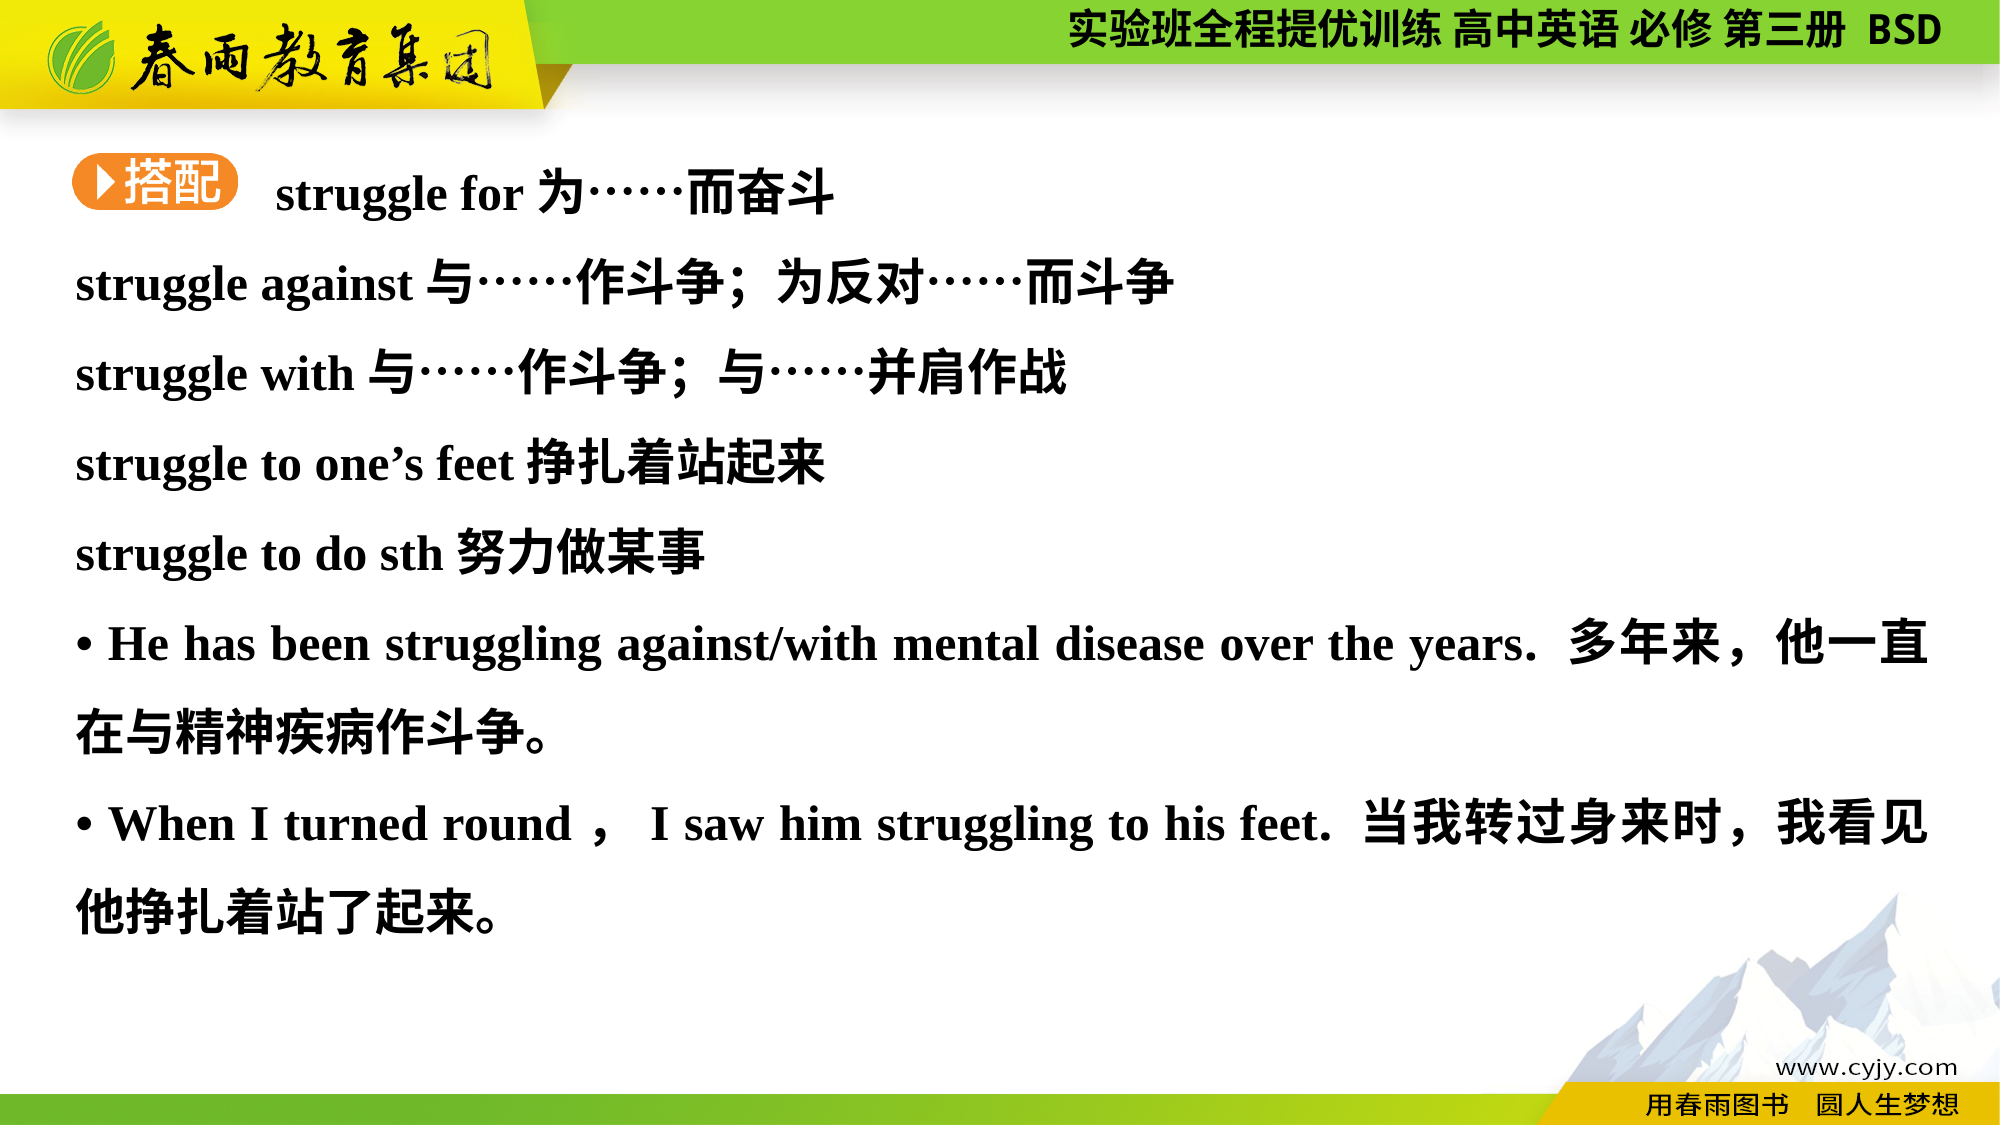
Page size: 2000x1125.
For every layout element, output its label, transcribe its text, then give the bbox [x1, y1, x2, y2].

list struggle for为……而奋斗 struggle against与……作斗争；为反对……而斗争 struggle with与……作斗争；与……并肩作战 struggle to one’s feet挣扎着站起来 struggle to do sth努力做某事 • He has been struggling against/with mental disease over the years. 多年来，他一直在与精神疾病作斗争。 • When I turned round，I saw him struggling to his feet. 当我转过身来时，我看见他挣扎着站了起来。 [60, 122, 1945, 956]
picture [0, 0, 2000, 1125]
